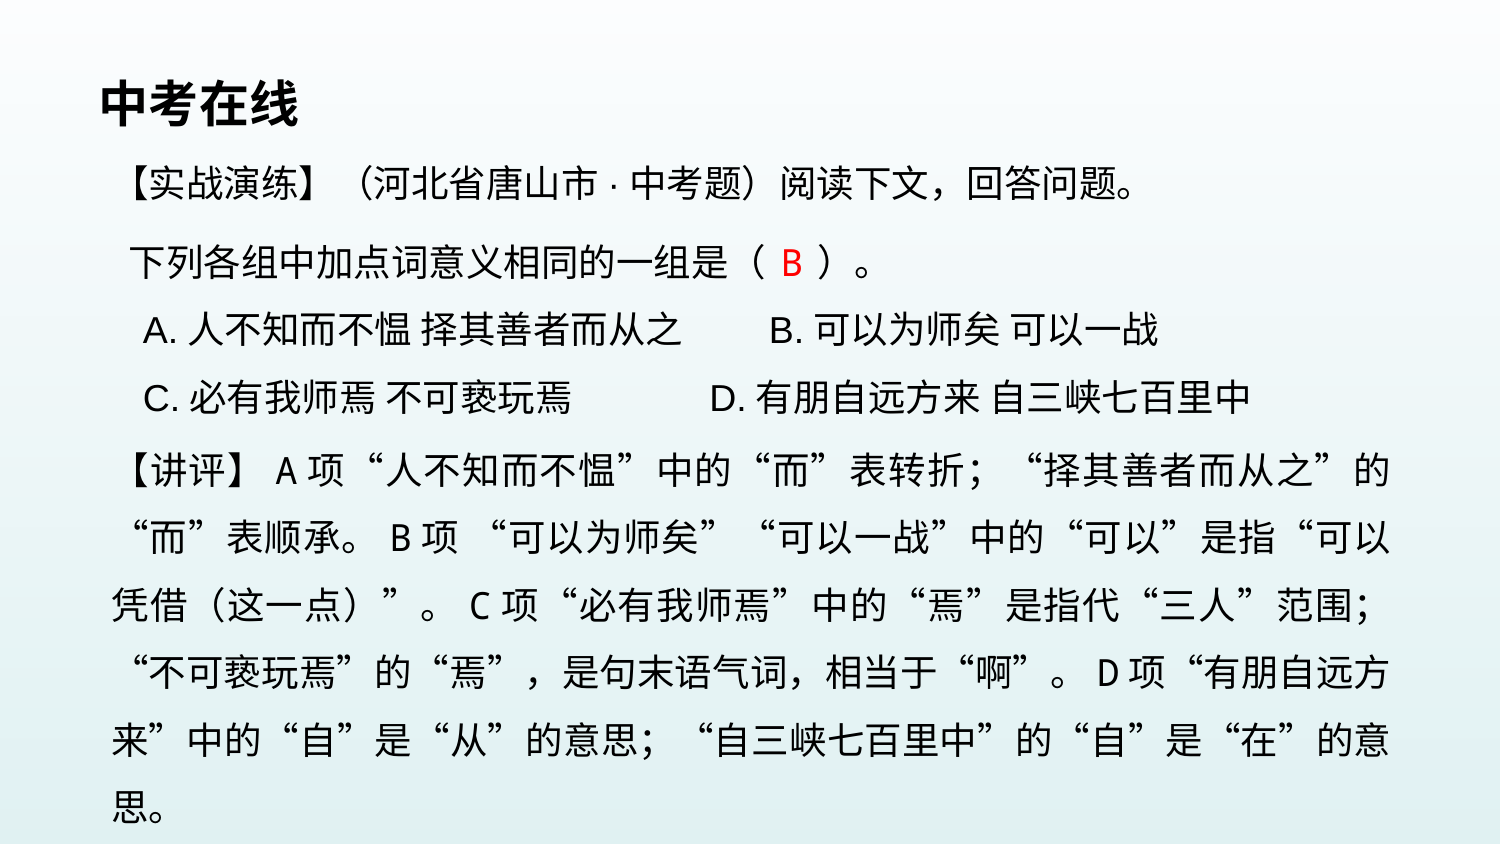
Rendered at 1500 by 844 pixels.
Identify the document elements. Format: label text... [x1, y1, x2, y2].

text_box B [765, 209, 854, 292]
text_box 中考在线 [84, 71, 368, 134]
text_box 【讲评】A项“人不知而不愠”中的“而”表转折；“择其善者而从之”的“而”表顺承。B项 “可以为师矣”“可以一战”中的“可以”是指“可以凭借（这一点）”。C项“必有我师焉”中的“焉”是指代“三人”范围；“不可亵玩焉”的“焉”，是句末语气词，相当于“啊”。D项“有朋自远方来”中的“自”是“从”的意思；“自三峡七百里中”的“自”是“在”的意思。 [96, 416, 1407, 837]
text_box 【实战演练】（河北省唐山市·中考题）阅读下文，回答问题。 [96, 152, 1374, 213]
text_box 下列各组中加点词意义相同的一组是（ ）。 A.人不知而不愠 择其善者而从之 B.可以为师矣 可以一战 C.必有我师焉 不可亵玩焉 D.有朋自远方来 自三峡七百里中 [96, 209, 1476, 427]
